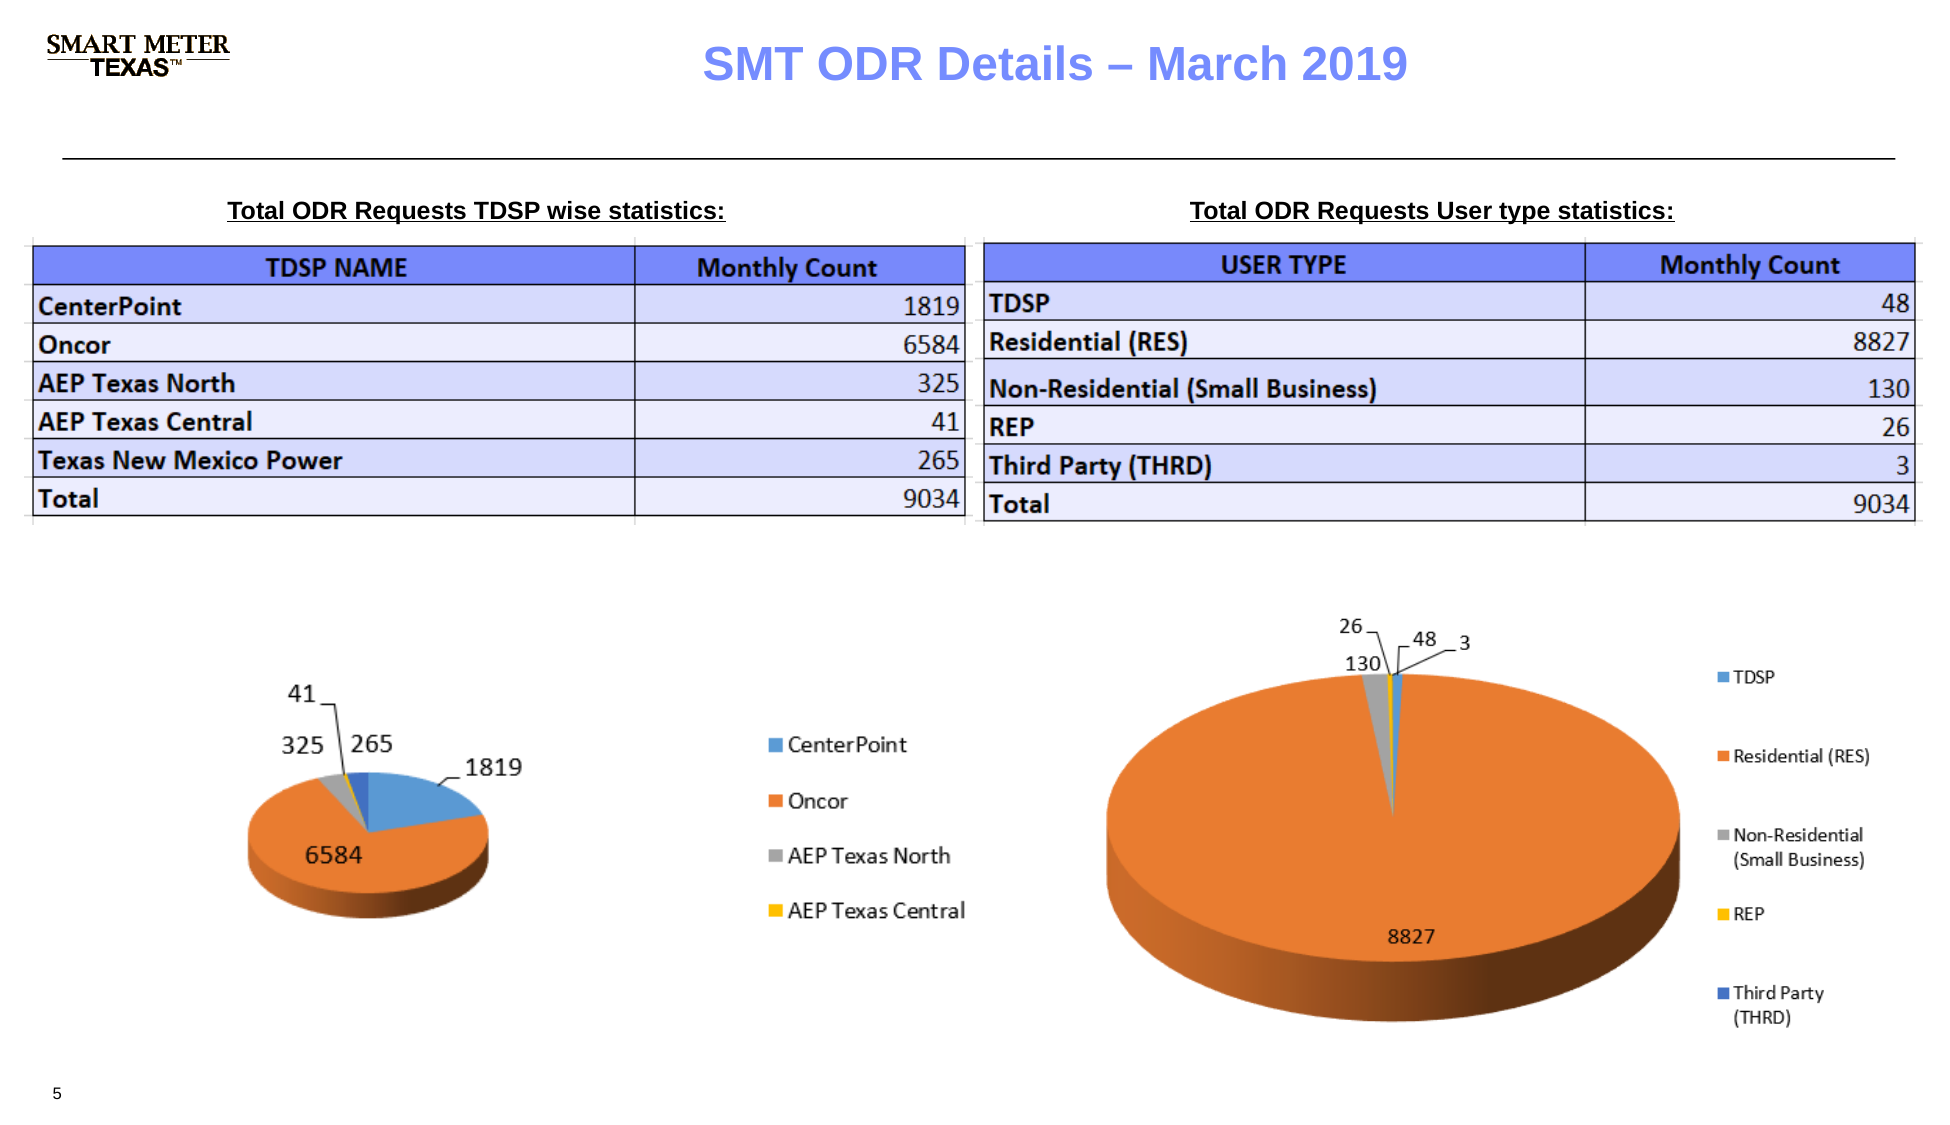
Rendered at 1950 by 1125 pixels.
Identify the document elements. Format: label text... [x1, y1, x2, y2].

picture [33, 24, 238, 84]
text_box Total ODR Requests User type statistics: [1174, 187, 1763, 233]
picture [974, 237, 1923, 527]
slide_number 5 [37, 1074, 116, 1106]
picture [1021, 606, 1913, 1042]
text_box SMT ODR Details – March 2019 [262, 12, 1850, 113]
text_box Total ODR Requests TDSP wise statistics: [212, 187, 763, 233]
picture [24, 237, 973, 525]
picture [73, 649, 1013, 1012]
